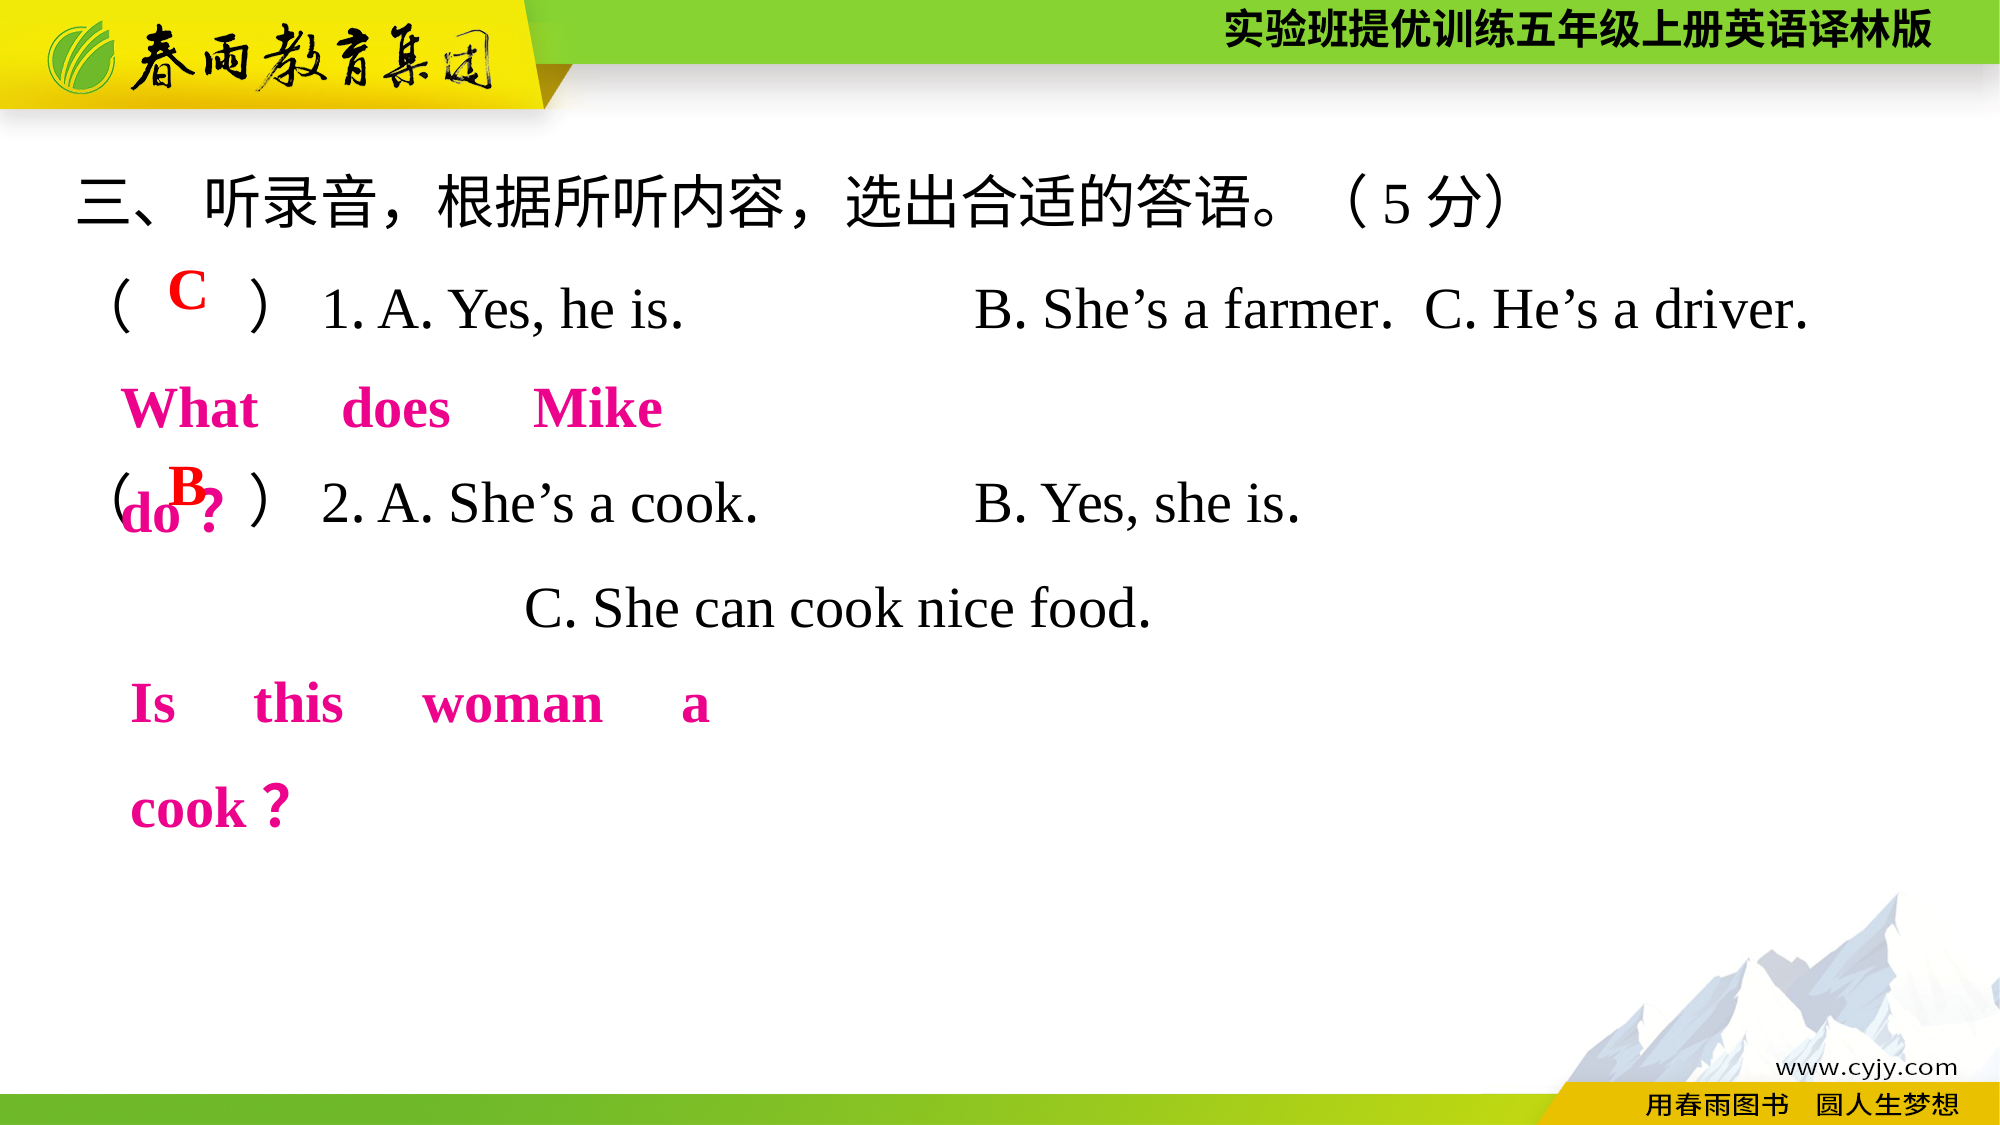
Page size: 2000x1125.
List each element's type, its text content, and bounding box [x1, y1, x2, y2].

picture [0, 0, 2000, 1125]
list 三、 听录音，根据所听内容，选出合适的答语。（5分） （ ）1. A. Yes, he is. B. She’s a farmer. C. He’s a driver. （ ）2. A. She’s a cook. B. Yes, she is. C. She can cook nice food. [59, 122, 1944, 653]
text_box What does Mike do？ [105, 326, 678, 447]
text_box C [153, 243, 225, 329]
text_box Is this woman a cook？ [115, 621, 726, 742]
text_box B [153, 440, 222, 525]
